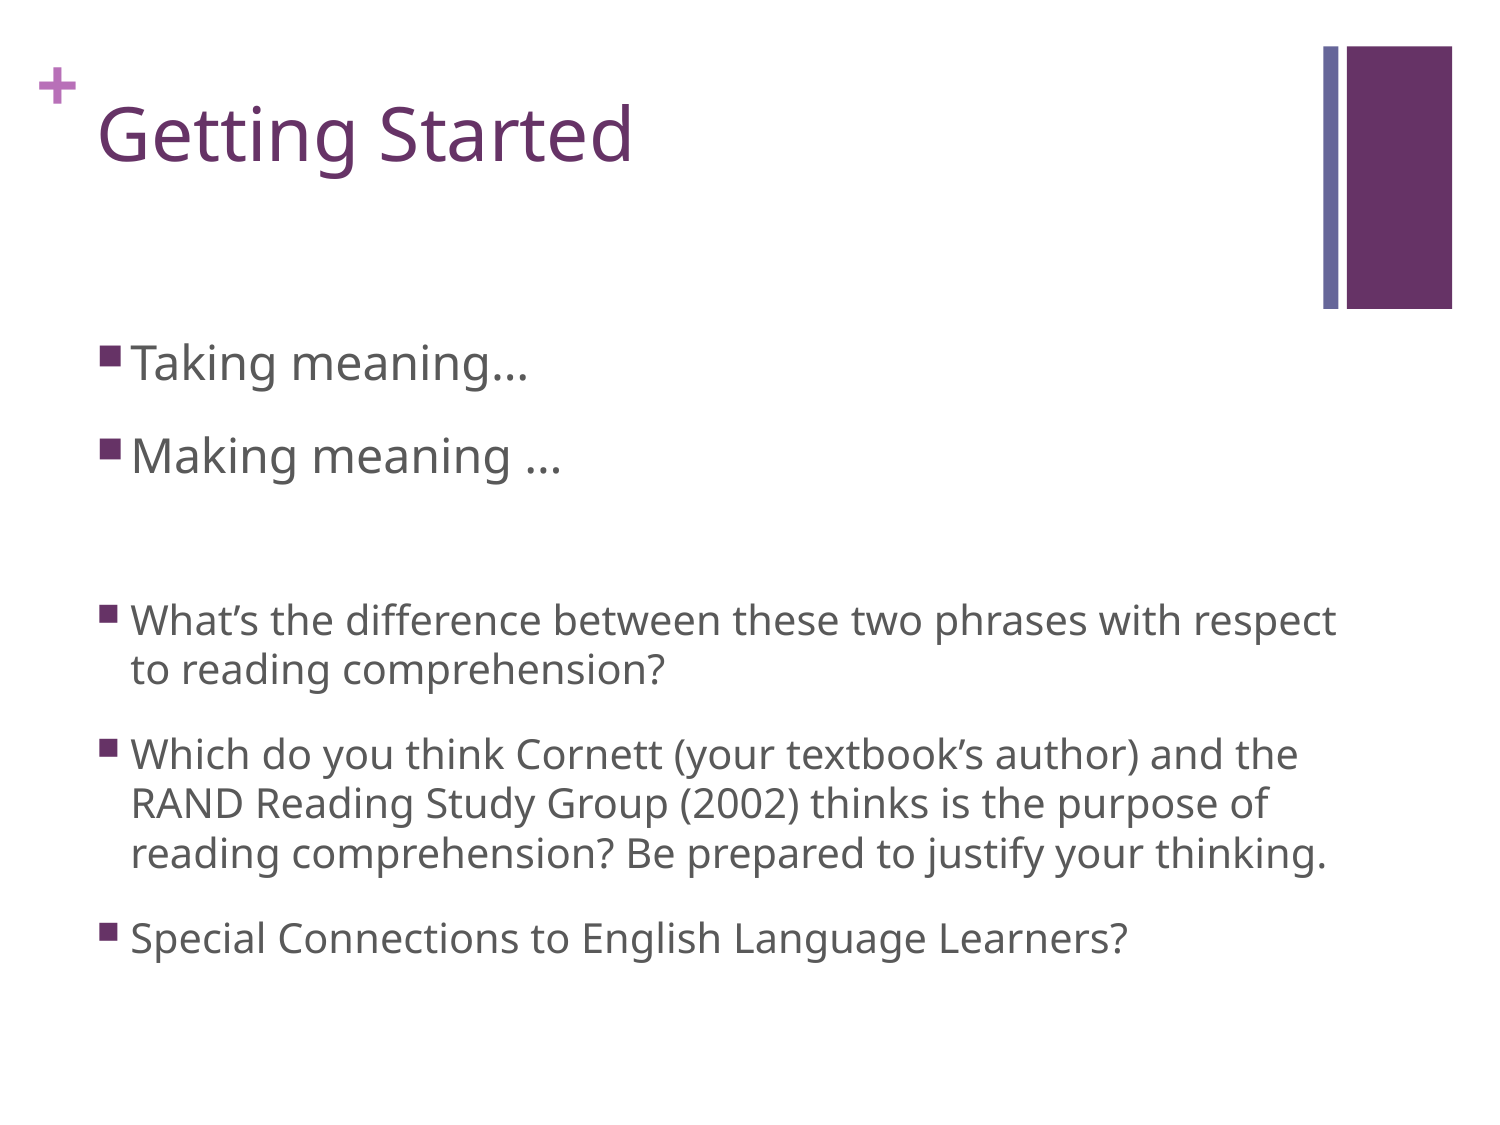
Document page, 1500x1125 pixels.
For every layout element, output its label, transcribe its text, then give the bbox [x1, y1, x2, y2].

title Getting Started [81, 79, 1322, 263]
list Taking meaning… Making meaning … What’s the difference between these two phrases with respect to reading comprehension? Which do you think Cornett (your textbook’s author) and the RAND Reading Study Group (2002) thinks is the purpose of reading comprehension? Be prepared to justify your thinking. Special Connections to English Language Learners? [81, 324, 1378, 1005]
